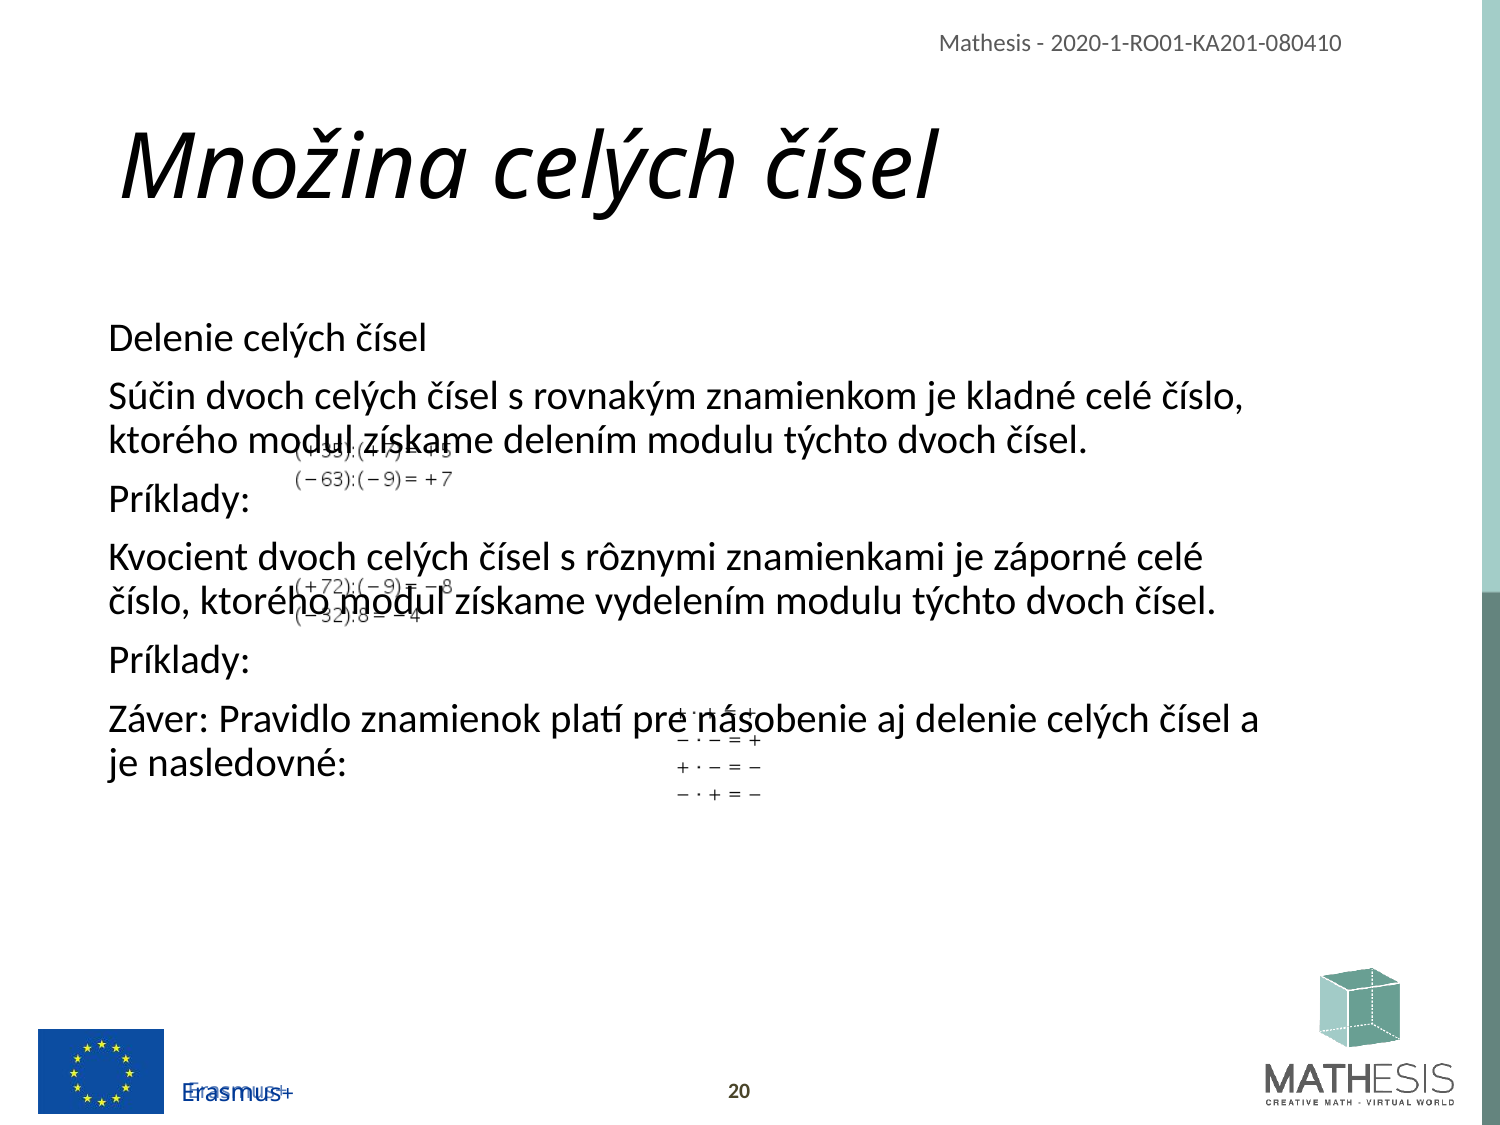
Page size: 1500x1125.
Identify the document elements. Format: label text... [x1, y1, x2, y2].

title Množina celých čísel [103, 59, 1397, 278]
picture [295, 572, 453, 627]
picture [673, 708, 765, 824]
list Delenie celých čísel Súčin dvoch celých čísel s rovnakým znamienkom je kladné celé číslo, ktorého modul získame delením modulu týchto dvoch čísel. Príklady: Kvocient dvoch celých čísel s rôznymi znamienkami je záporné celé číslo, ktorého modul získame vydelením modulu týchto dvoch čísel. Príklady: Záver: Pravidlo znamienok platí pre násobenie aj delenie celých čísel a je nasledovné: [93, 308, 1292, 804]
picture [295, 436, 453, 491]
picture [38, 1029, 164, 1114]
